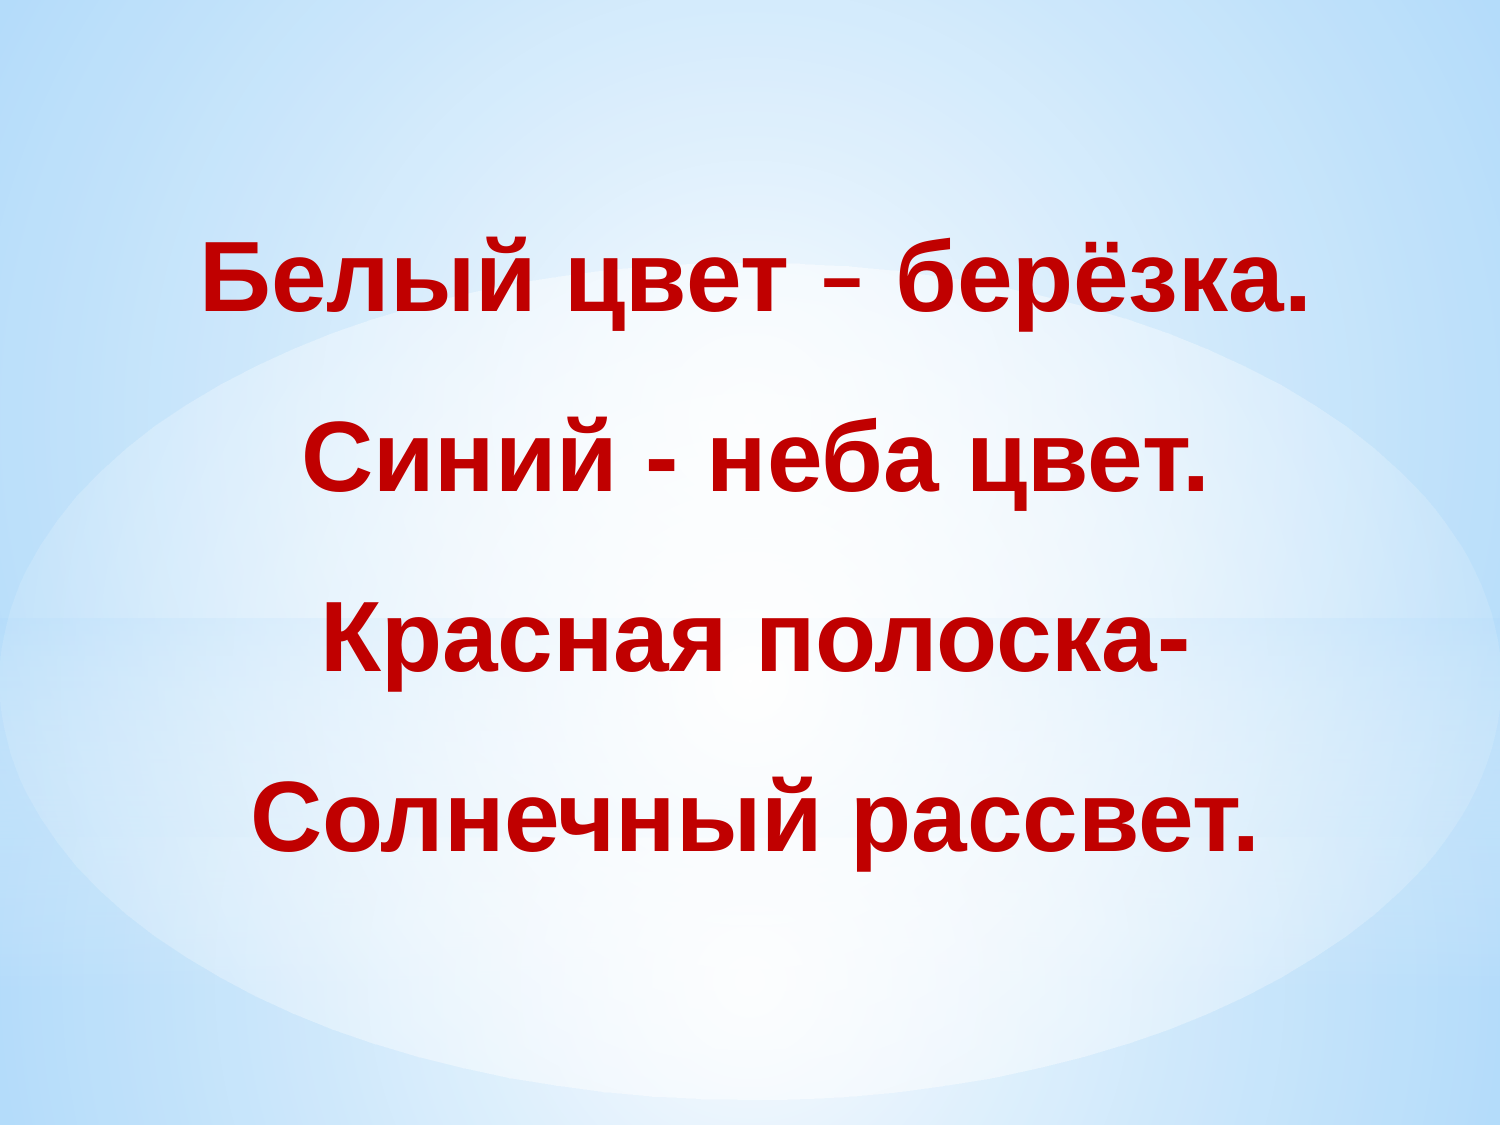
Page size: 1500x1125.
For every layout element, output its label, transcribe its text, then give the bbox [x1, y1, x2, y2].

text_box Белый цвет – берёзка. Синий - неба цвет. Красная полоска- Солнечный рассвет. [81, 144, 1430, 879]
